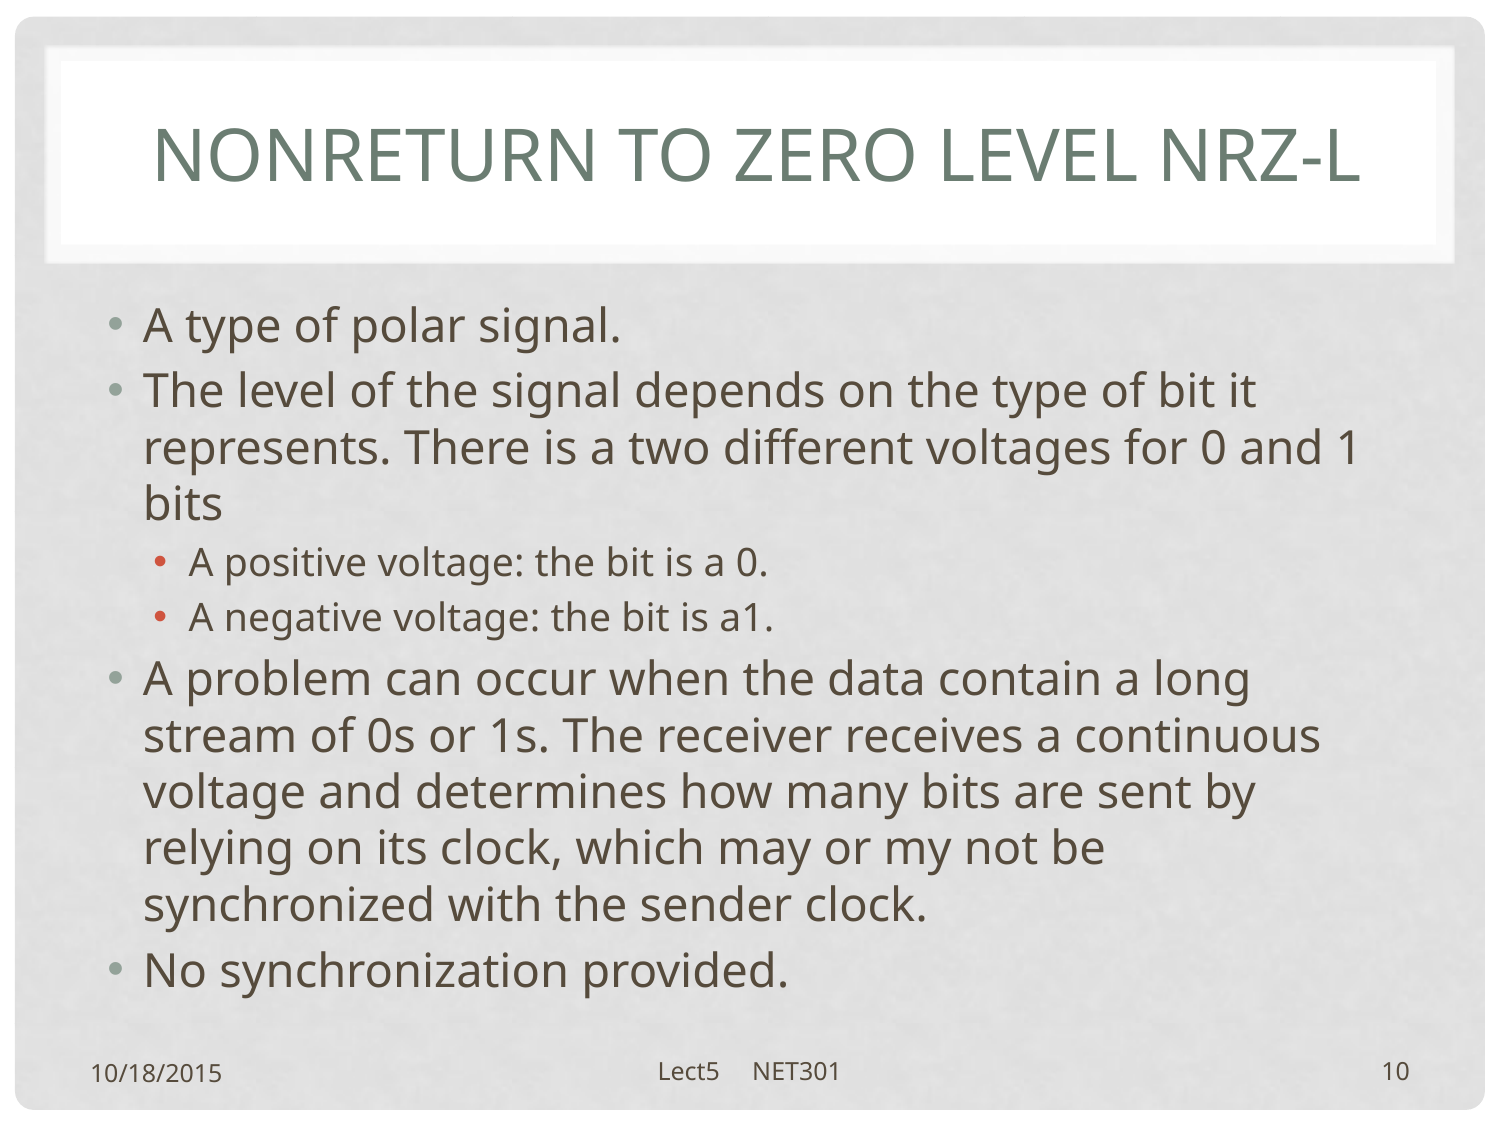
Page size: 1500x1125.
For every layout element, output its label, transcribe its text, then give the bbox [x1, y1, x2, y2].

list A type of polar signal. The level of the signal depends on the type of bit it represents. There is a two different voltages for 0 and 1 bits A positive voltage: the bit is a 0. A negative voltage: the bit is a1. A problem can occur when the data contain a long stream of 0s or 1s. The receiver receives a continuous voltage and determines how many bits are sent by relying on its clock, which may or my not be synchronized with the sender clock. No synchronization provided. [75, 287, 1425, 1005]
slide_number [75, 1042, 425, 1103]
slide_number 10 [1074, 1042, 1425, 1103]
footer Lect5 NET301 [512, 1042, 988, 1103]
title NonReturn to Zero level NRZ-L [69, 66, 1425, 238]
